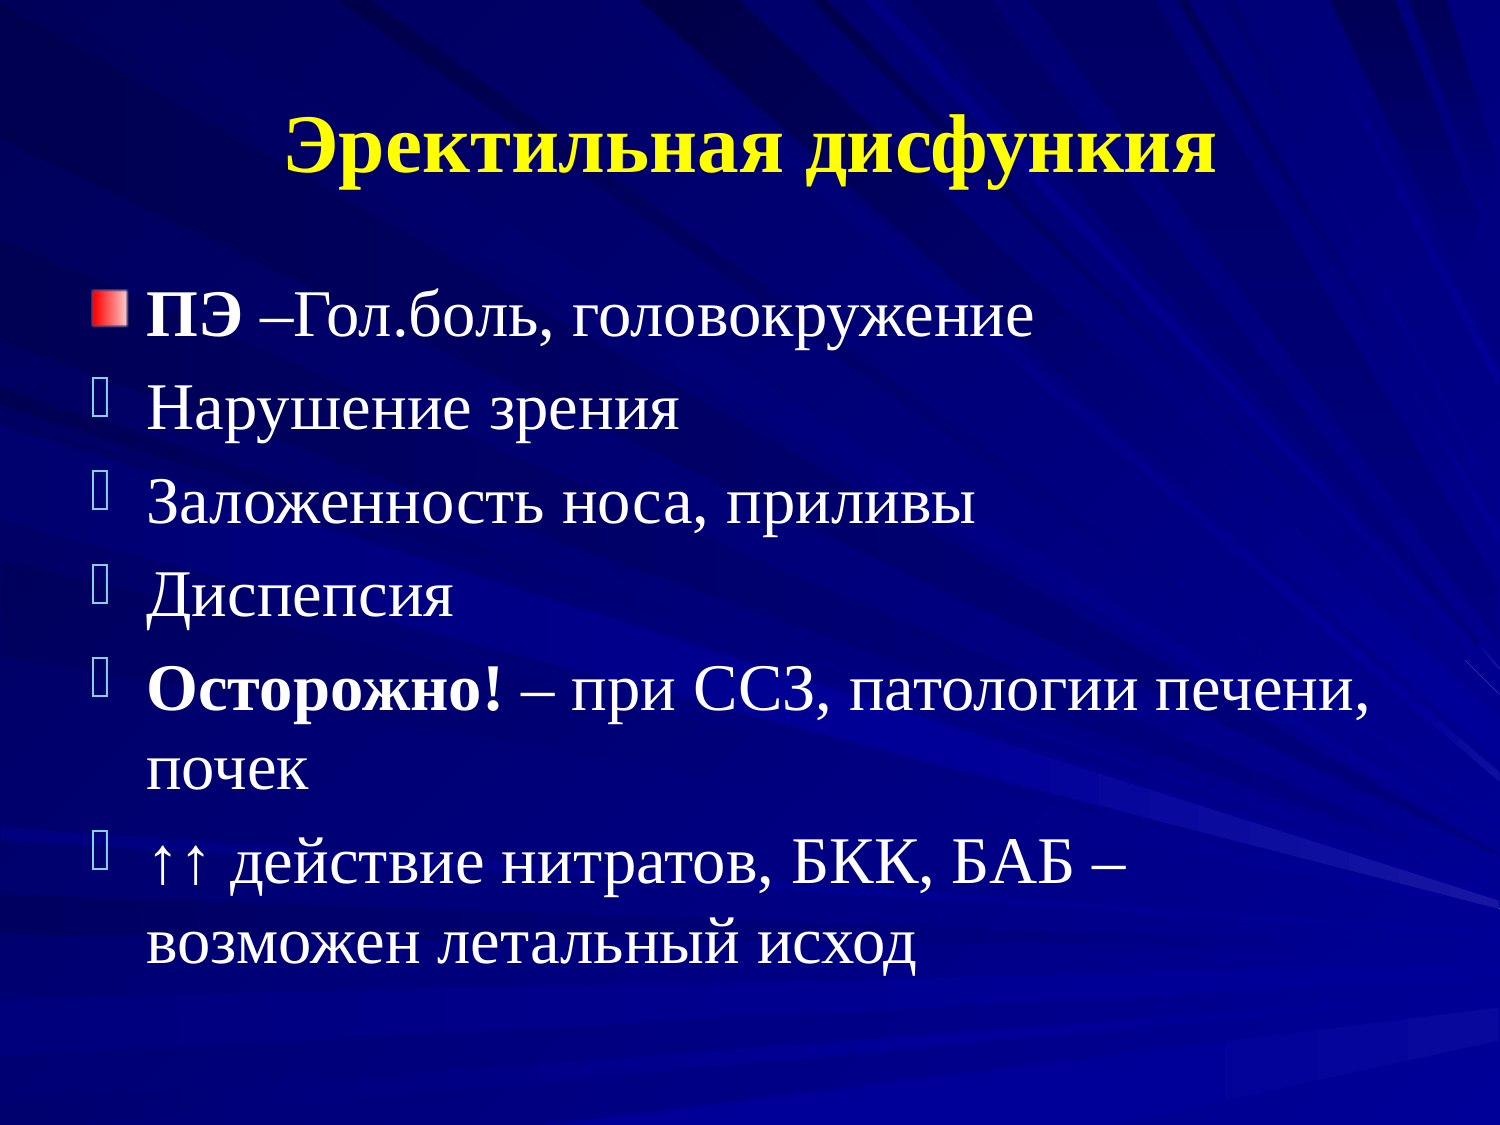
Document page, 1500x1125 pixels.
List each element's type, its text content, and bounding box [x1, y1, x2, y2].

picture [90, 288, 132, 331]
title Эректильная дисфункия [74, 45, 1426, 234]
list ПЭ –Гол.боль, головокружение Нарушение зрения Заложенность носа, приливы Диспепсия Осторожно! – при ССЗ, патологии печени, почек ↑↑ действие нитратов, БКК, БАБ – возможен летальный исход [74, 262, 1426, 1006]
